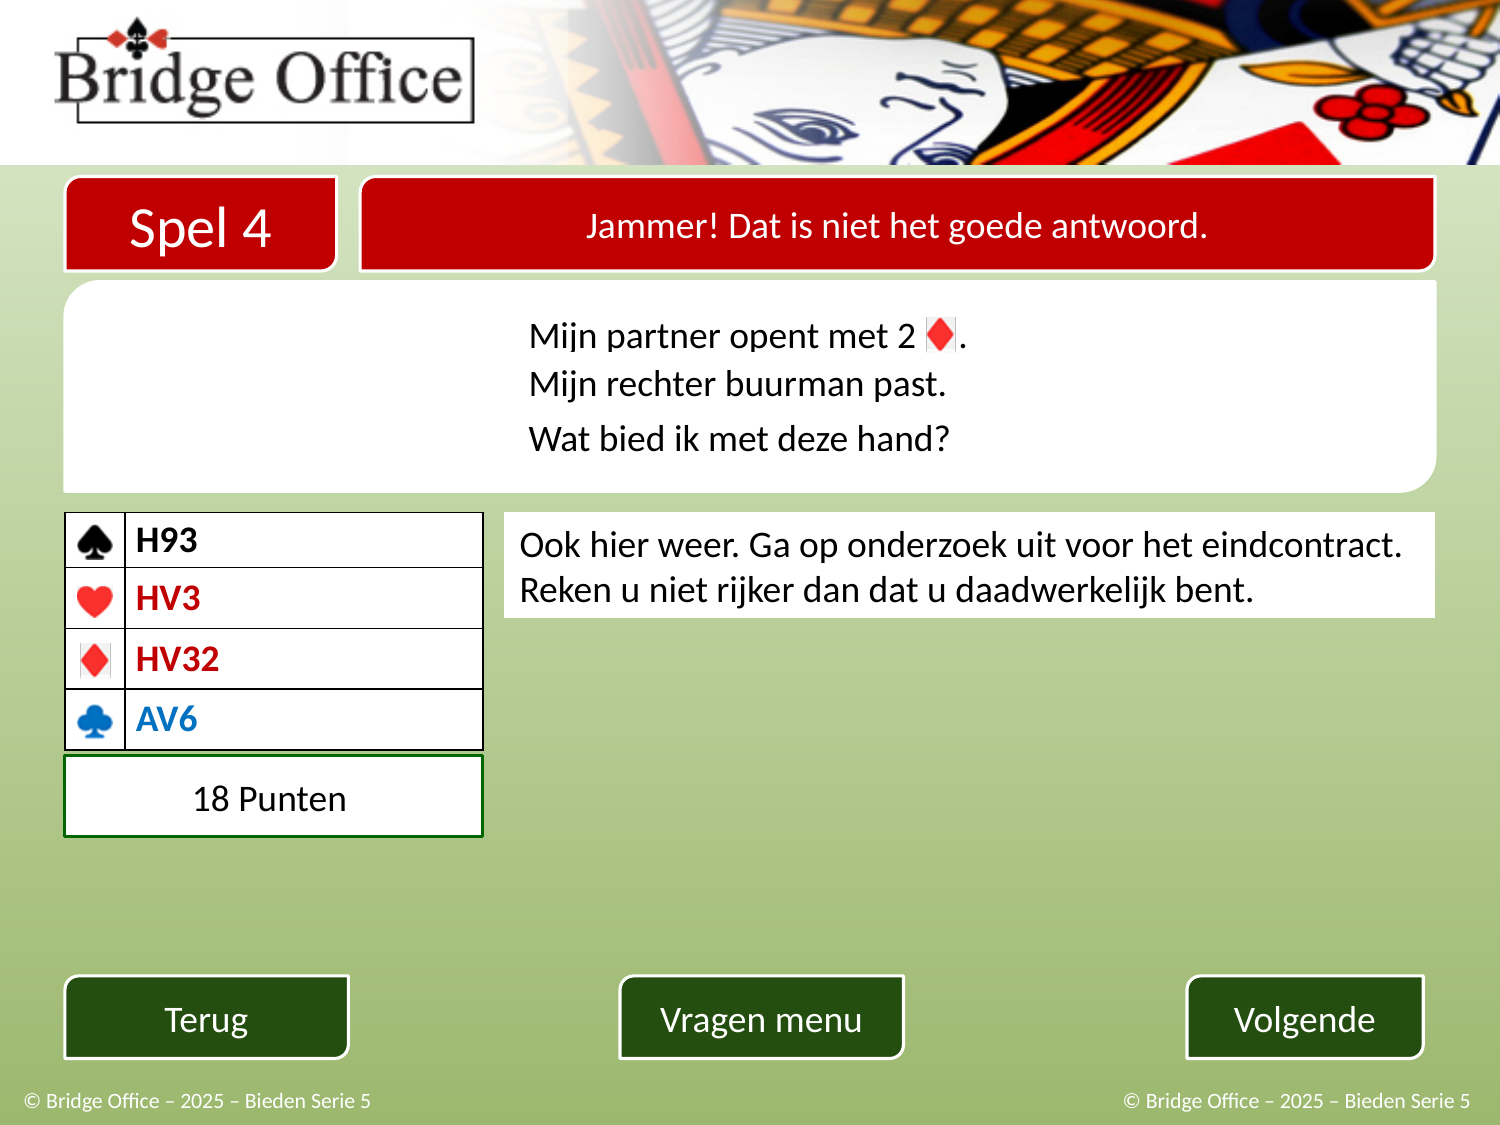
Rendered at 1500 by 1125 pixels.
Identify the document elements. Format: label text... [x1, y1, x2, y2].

text_box Volgende [1185, 974, 1425, 1061]
picture [922, 317, 959, 353]
table_header [66, 513, 124, 567]
text_box Wat bied ik met deze hand? [513, 406, 987, 467]
table_cell AV6 [126, 690, 482, 749]
picture [0, 0, 1500, 166]
table_cell [66, 568, 124, 628]
table_cell [66, 629, 124, 688]
table_cell HV3 [126, 568, 482, 628]
text_box Mijn rechter buurman past. [513, 352, 987, 406]
text_box © Bridge Office – 2025 – Bieden Serie 5 [8, 1079, 393, 1121]
text_box [63, 280, 1437, 493]
picture [77, 524, 114, 561]
text_box Mijn partner opent met 2 . [513, 303, 1022, 364]
picture [77, 585, 114, 618]
text_box Terug [63, 974, 350, 1061]
text_box © Bridge Office – 2025 – Bieden Serie 5 [1107, 1079, 1500, 1121]
table_cell HV32 [126, 629, 482, 688]
text_box Ook hier weer. Ga op onderzoek uit voor het eindcontract. Reken u niet rijker dan dat u daadwerkelijk bent. [504, 512, 1435, 618]
table_header H93 [126, 513, 482, 567]
text_box Spel 4 [63, 179, 339, 273]
picture [77, 703, 114, 740]
picture [77, 643, 114, 679]
text_box Vragen menu [618, 974, 906, 1061]
text_box 18 Punten [63, 754, 484, 838]
table_cell [66, 690, 124, 749]
text_box Jammer! Dat is niet het goede antwoord. [358, 179, 1437, 273]
